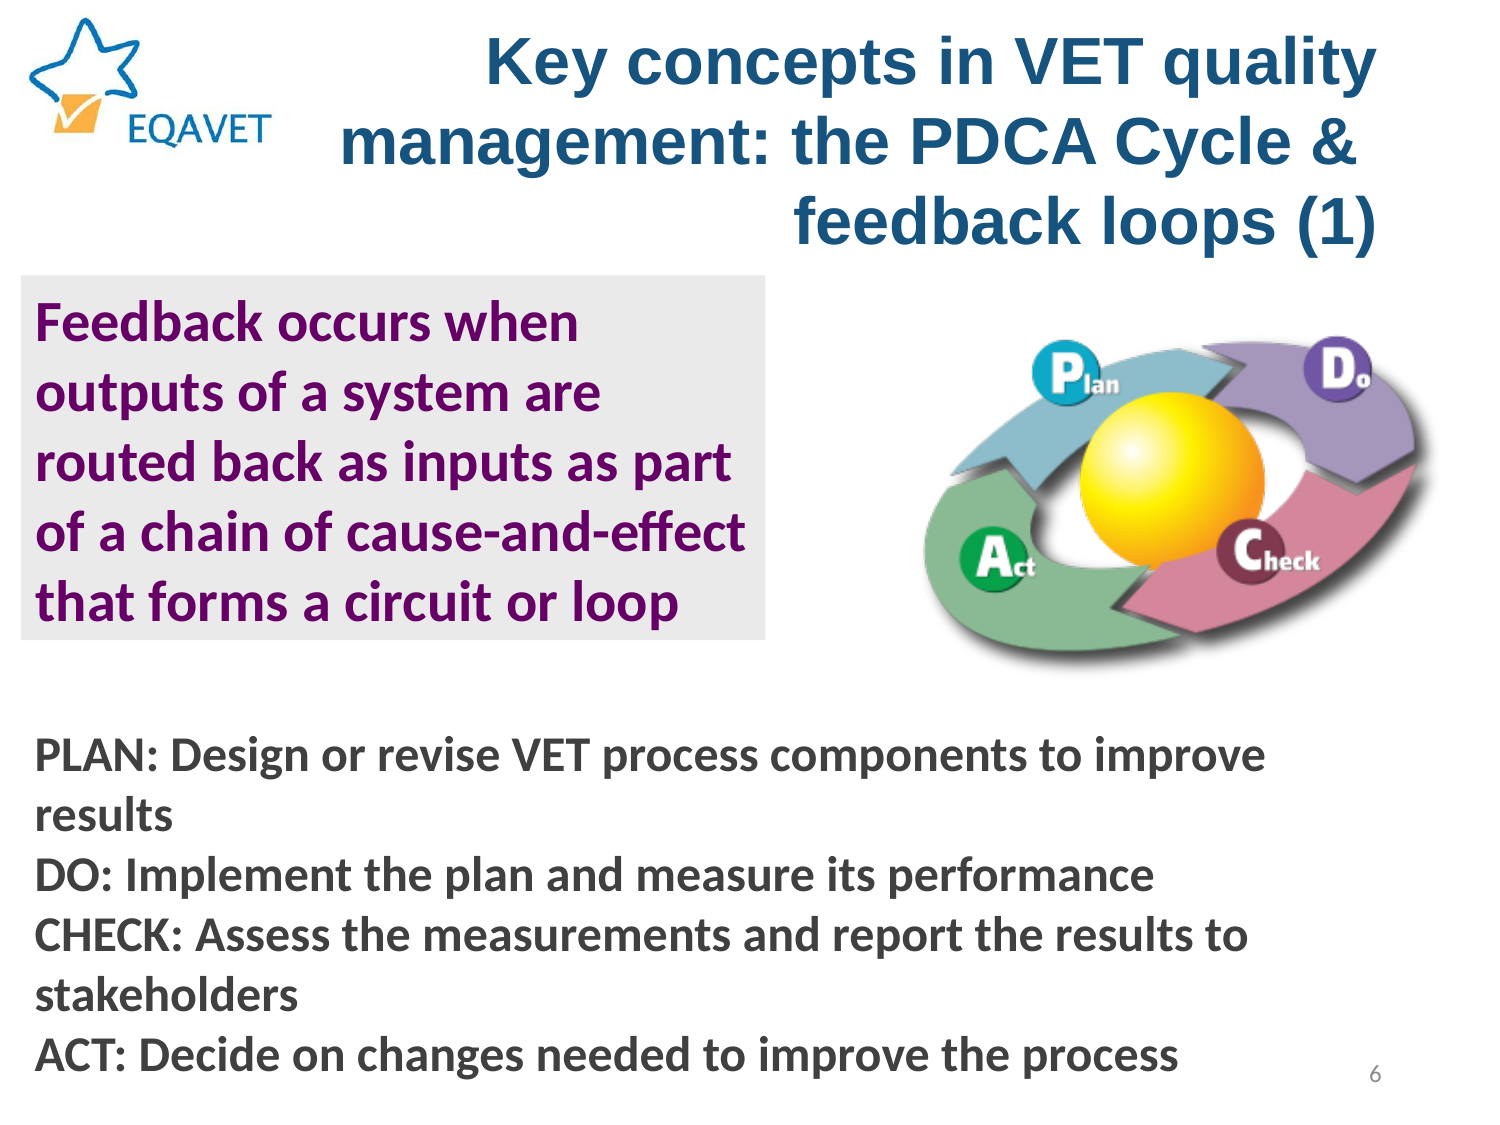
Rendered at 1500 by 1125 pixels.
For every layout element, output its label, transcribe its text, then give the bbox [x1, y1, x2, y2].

text_box Key concepts in VET quality management: the PDCA Cycle & feedback loops (1) [217, 10, 1393, 265]
slide_number 6 [1059, 1042, 1397, 1103]
picture [913, 330, 1449, 685]
text_box PLAN: Design or revise VET process components to improve results DO: Implement the plan and measure its performance CHECK: Assess the measurements and report the results to stakeholders ACT: Decide on changes needed to improve the process [19, 713, 1393, 1089]
picture [20, 10, 295, 158]
text_box Feedback occurs when outputs of a system are routed back as inputs as part of a chain of cause-and-effect that forms a circuit or loop [20, 275, 766, 641]
